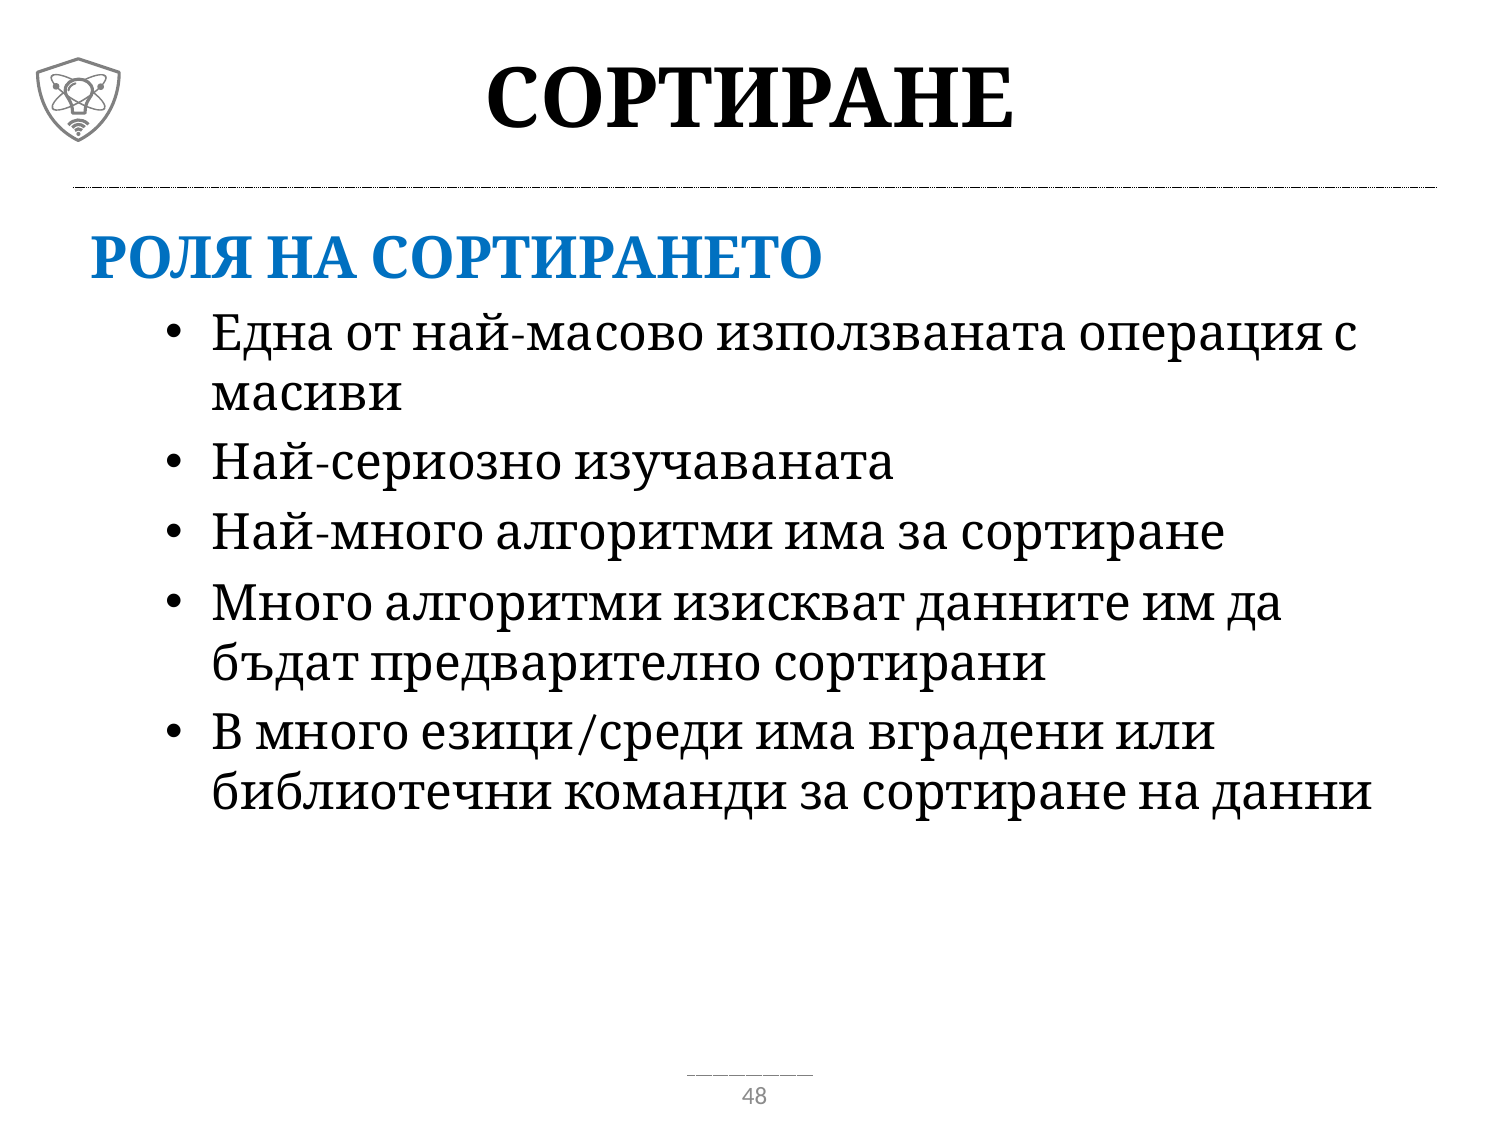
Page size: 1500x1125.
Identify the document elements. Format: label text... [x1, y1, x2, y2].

title Сортиране [0, 0, 1500, 188]
slide_number 48 [579, 1065, 930, 1125]
list Роля на сортирането Една от най-масово използваната операция с масиви Най-сериозно изучаваната Най-много алгоритми има за сортиране Много алгоритми изискват данните им да бъдат предварително сортирани В много езици/среди има вградени или библиотечни команди за сортиране на данни [75, 212, 1450, 1063]
